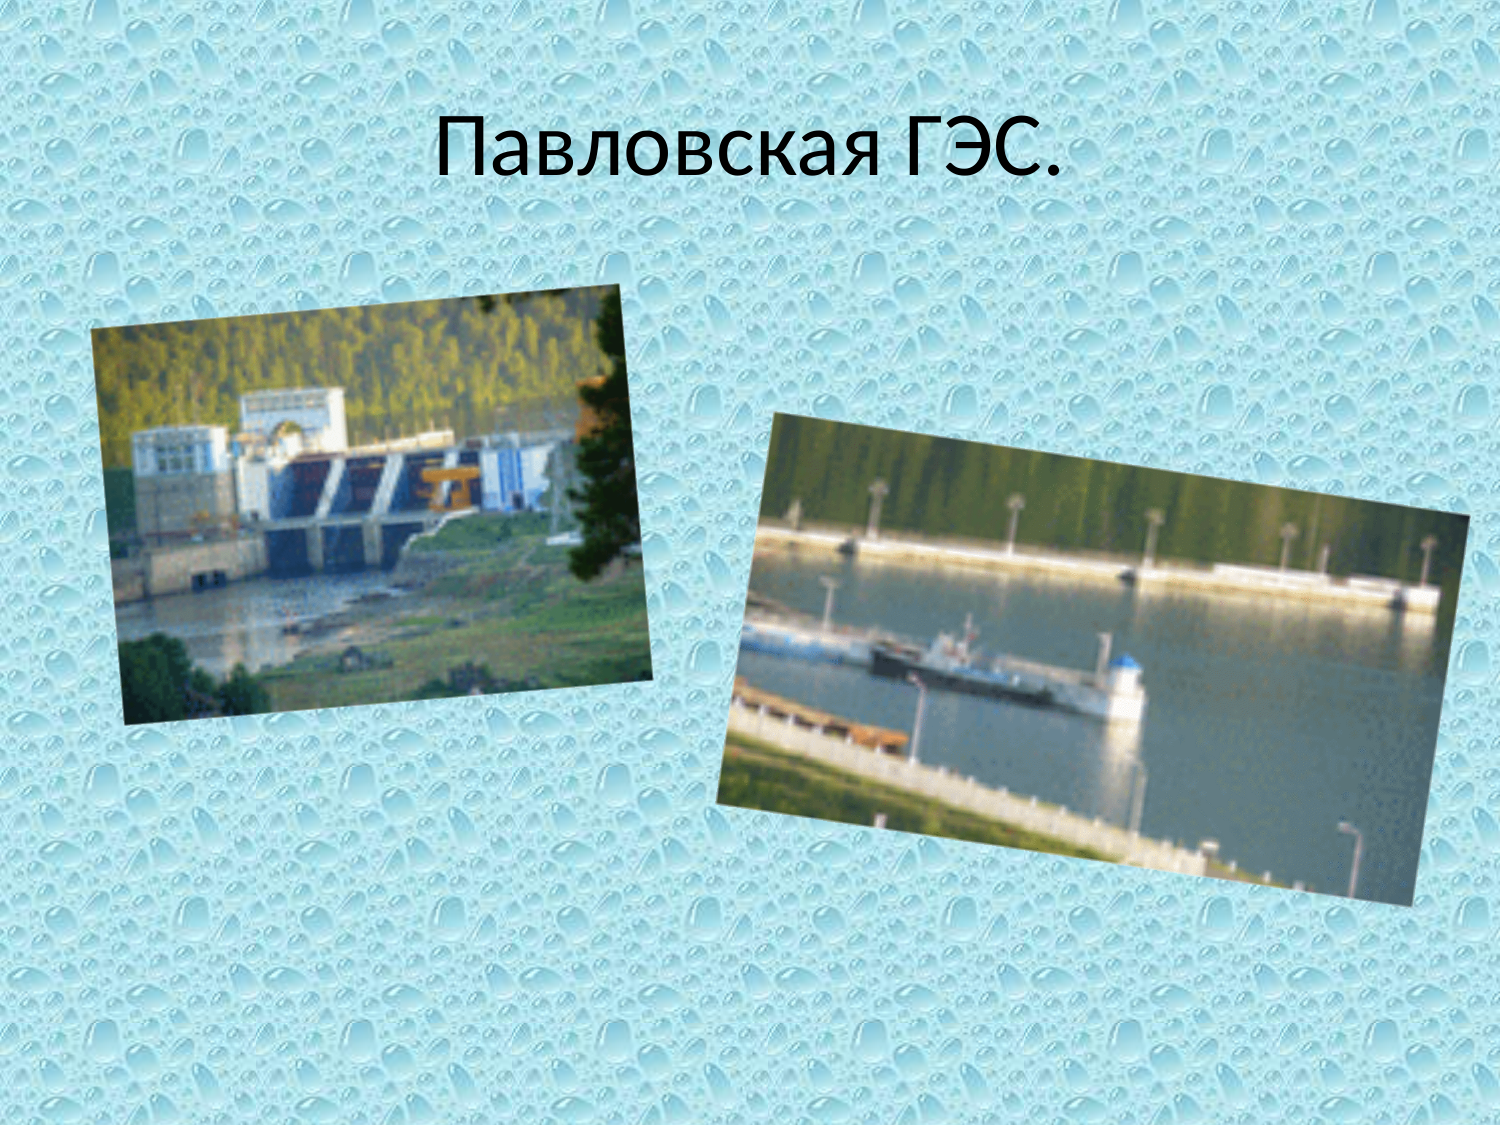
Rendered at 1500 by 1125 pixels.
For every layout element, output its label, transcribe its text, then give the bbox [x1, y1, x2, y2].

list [105, 304, 639, 705]
picture [0, 0, 1500, 1125]
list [739, 459, 1445, 858]
title Павловская ГЭС. [75, 45, 1425, 233]
